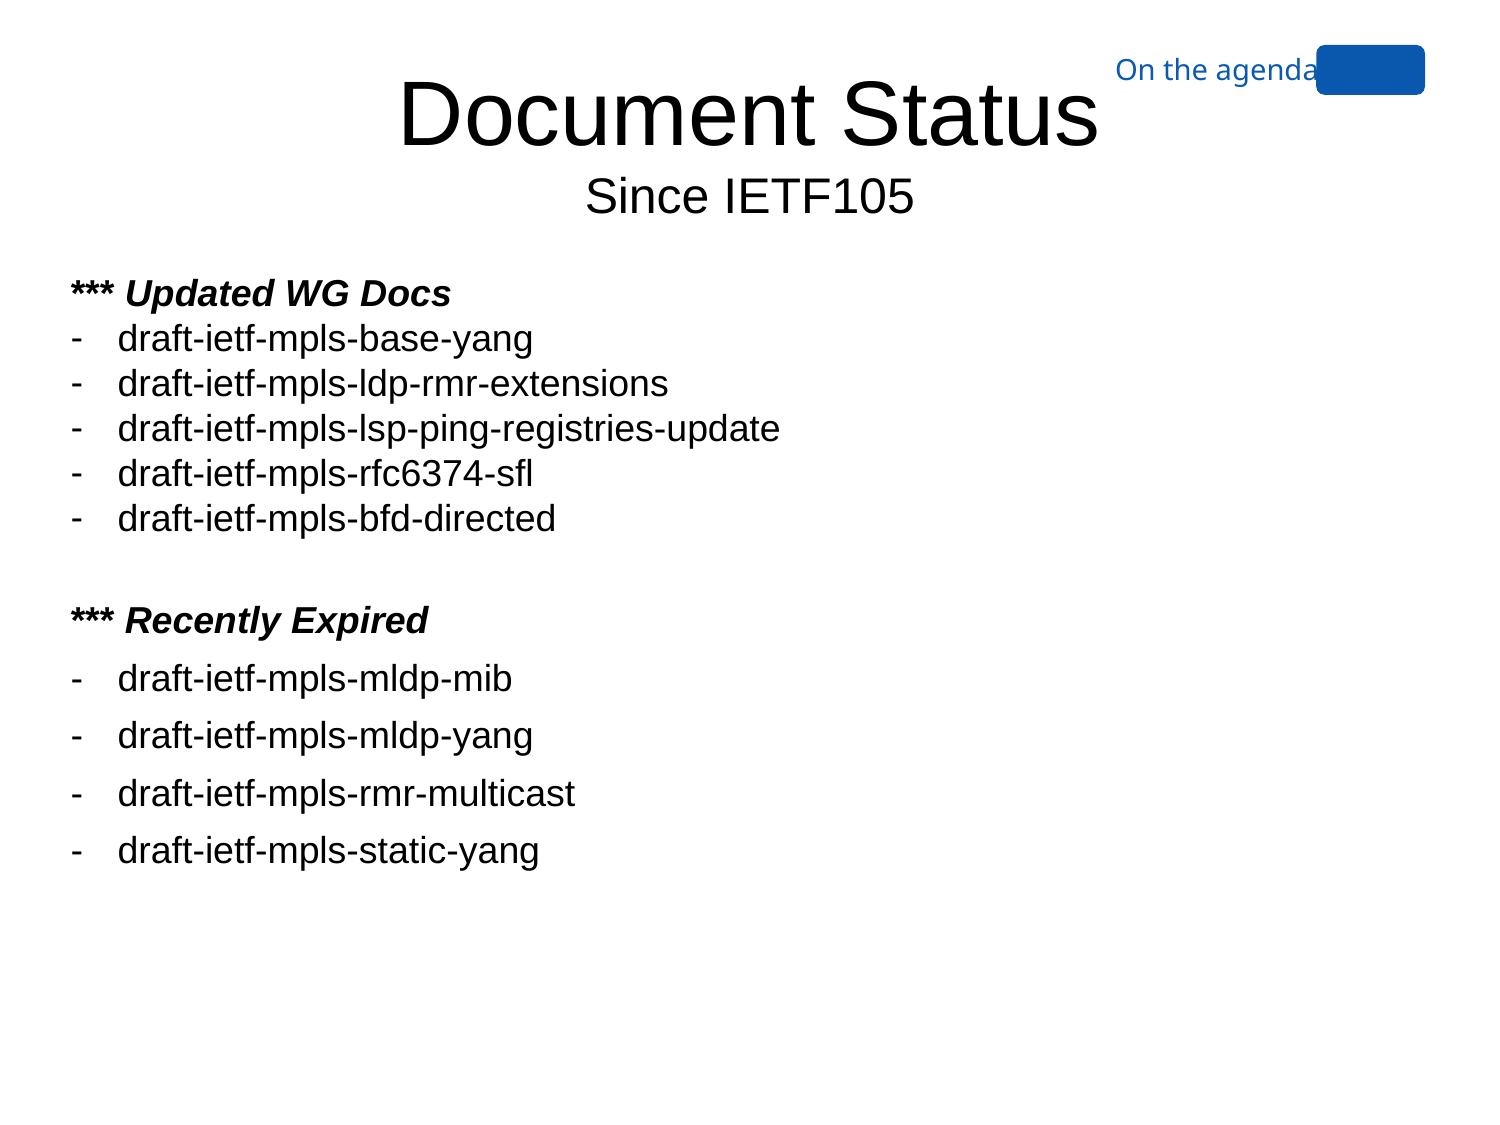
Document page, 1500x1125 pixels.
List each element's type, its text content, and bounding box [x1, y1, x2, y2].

text_box [1344, 44, 1426, 95]
title Document Status Since IETF105 [75, 45, 1425, 233]
text_box *** Updated WG Docs draft-ietf-mpls-base-yang draft-ietf-mpls-ldp-rmr-extensions draft-ietf-mpls-lsp-ping-registries-update draft-ietf-mpls-rfc6374-sfl draft-ietf-mpls-bfd-directed *** Recently Expired draft-ietf-mpls-mldp-mib draft-ietf-mpls-mldp-yang draft-ietf-mpls-rmr-multicast draft-ietf-mpls-static-yang [56, 261, 1406, 937]
text_box On the agenda [1099, 43, 1344, 130]
